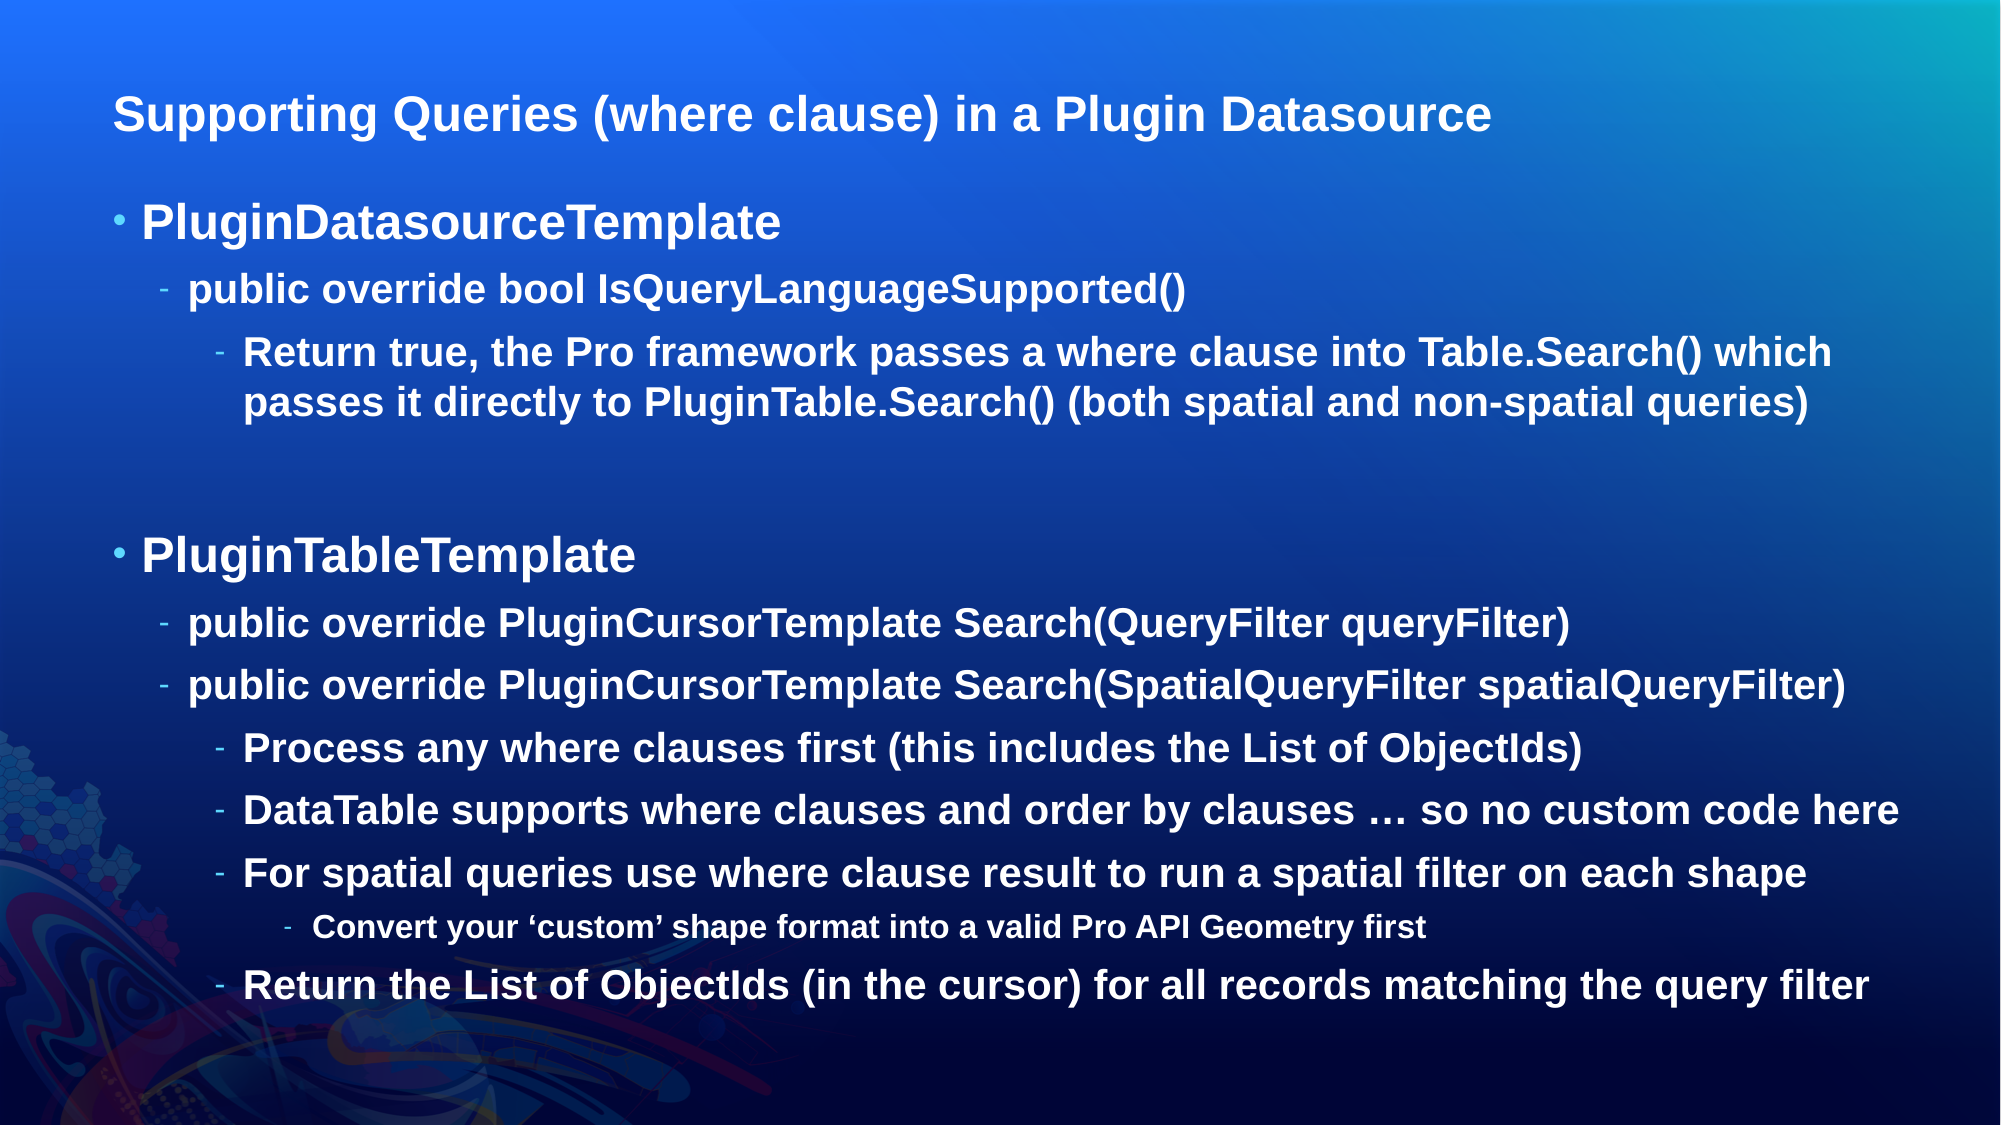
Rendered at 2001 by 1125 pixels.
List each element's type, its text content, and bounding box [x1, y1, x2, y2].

title Supporting Queries (where clause) in a Plugin Datasource [112, 81, 1889, 143]
list PluginDatasourceTemplate public override bool IsQueryLanguageSupported() Return true, the Pro framework passes a where clause into Table.Search() which passes it directly to PluginTable.Search() (both spatial and non-spatial queries) PluginTableTemplate public override PluginCursorTemplate Search(QueryFilter queryFilter) public override PluginCursorTemplate Search(SpatialQueryFilter spatialQueryFilter) Process any where clauses first (this includes the List of ObjectIds) DataTable supports where clauses and order by clauses … so no custom code here For spatial queries use where clause result to run a spatial filter on each shape Convert your ‘custom’ shape format into a valid Pro API Geometry first Return the List of ObjectIds (in the cursor) for all records matching the query filter [112, 189, 1966, 985]
